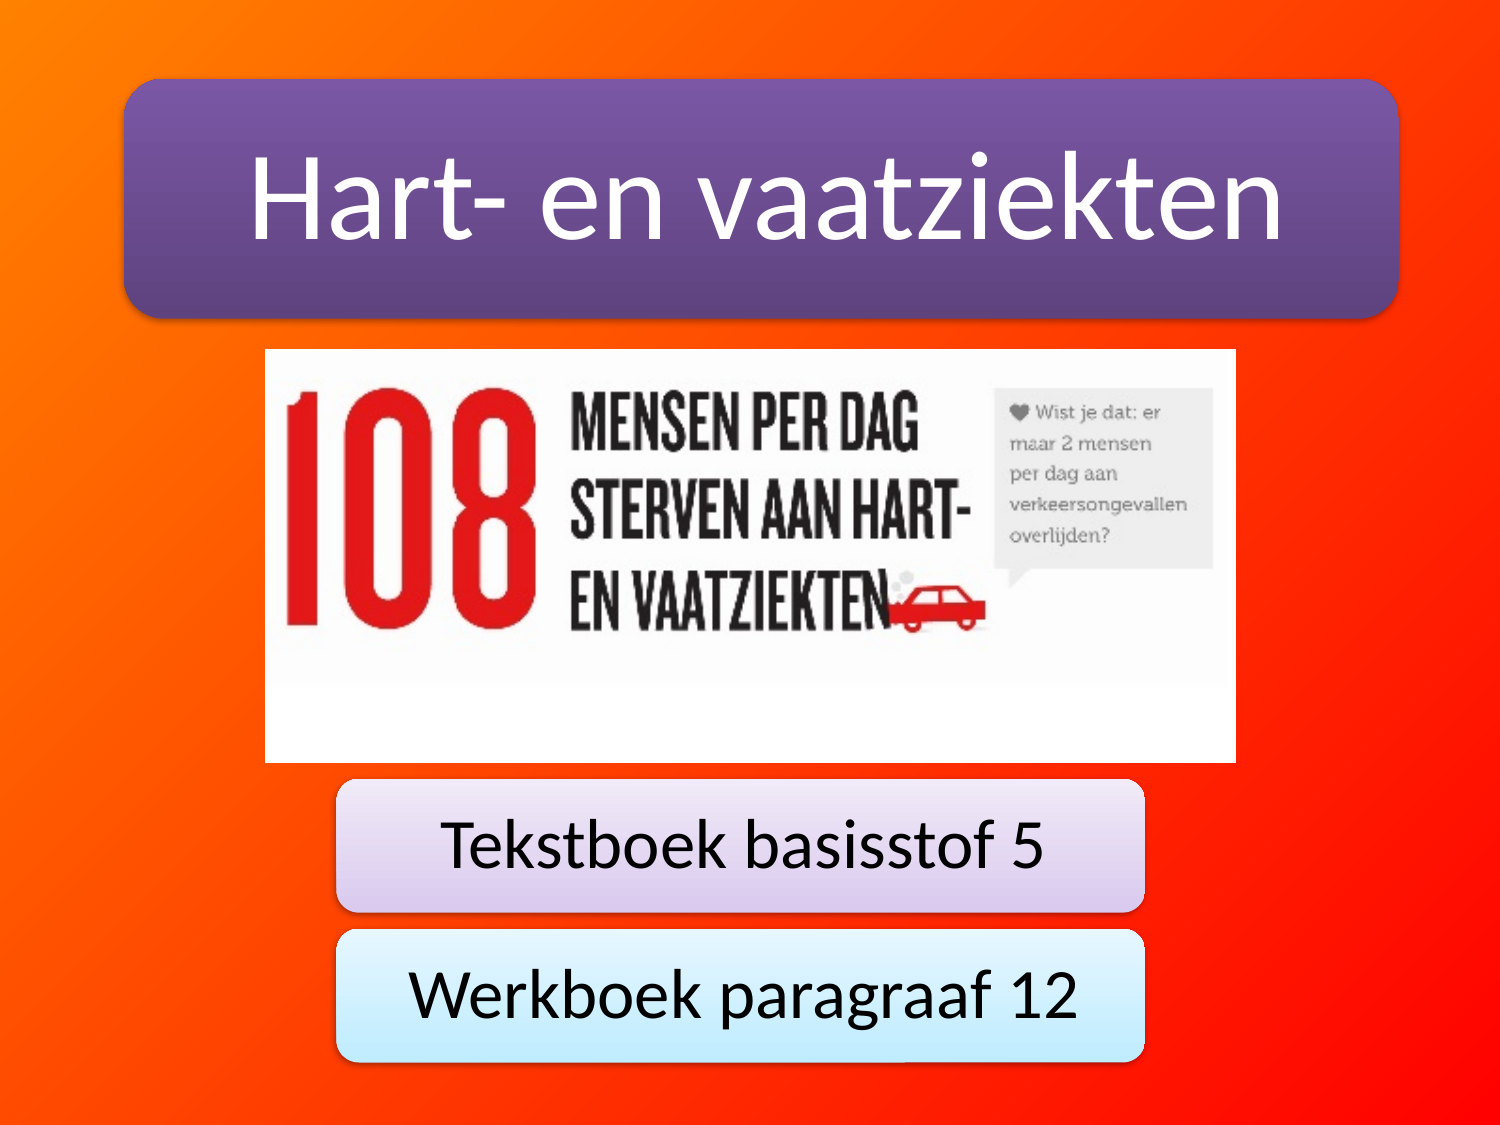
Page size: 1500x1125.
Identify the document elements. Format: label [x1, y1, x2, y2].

picture [265, 349, 1236, 764]
text_box [123, 77, 1400, 320]
text_box [336, 774, 1146, 1067]
